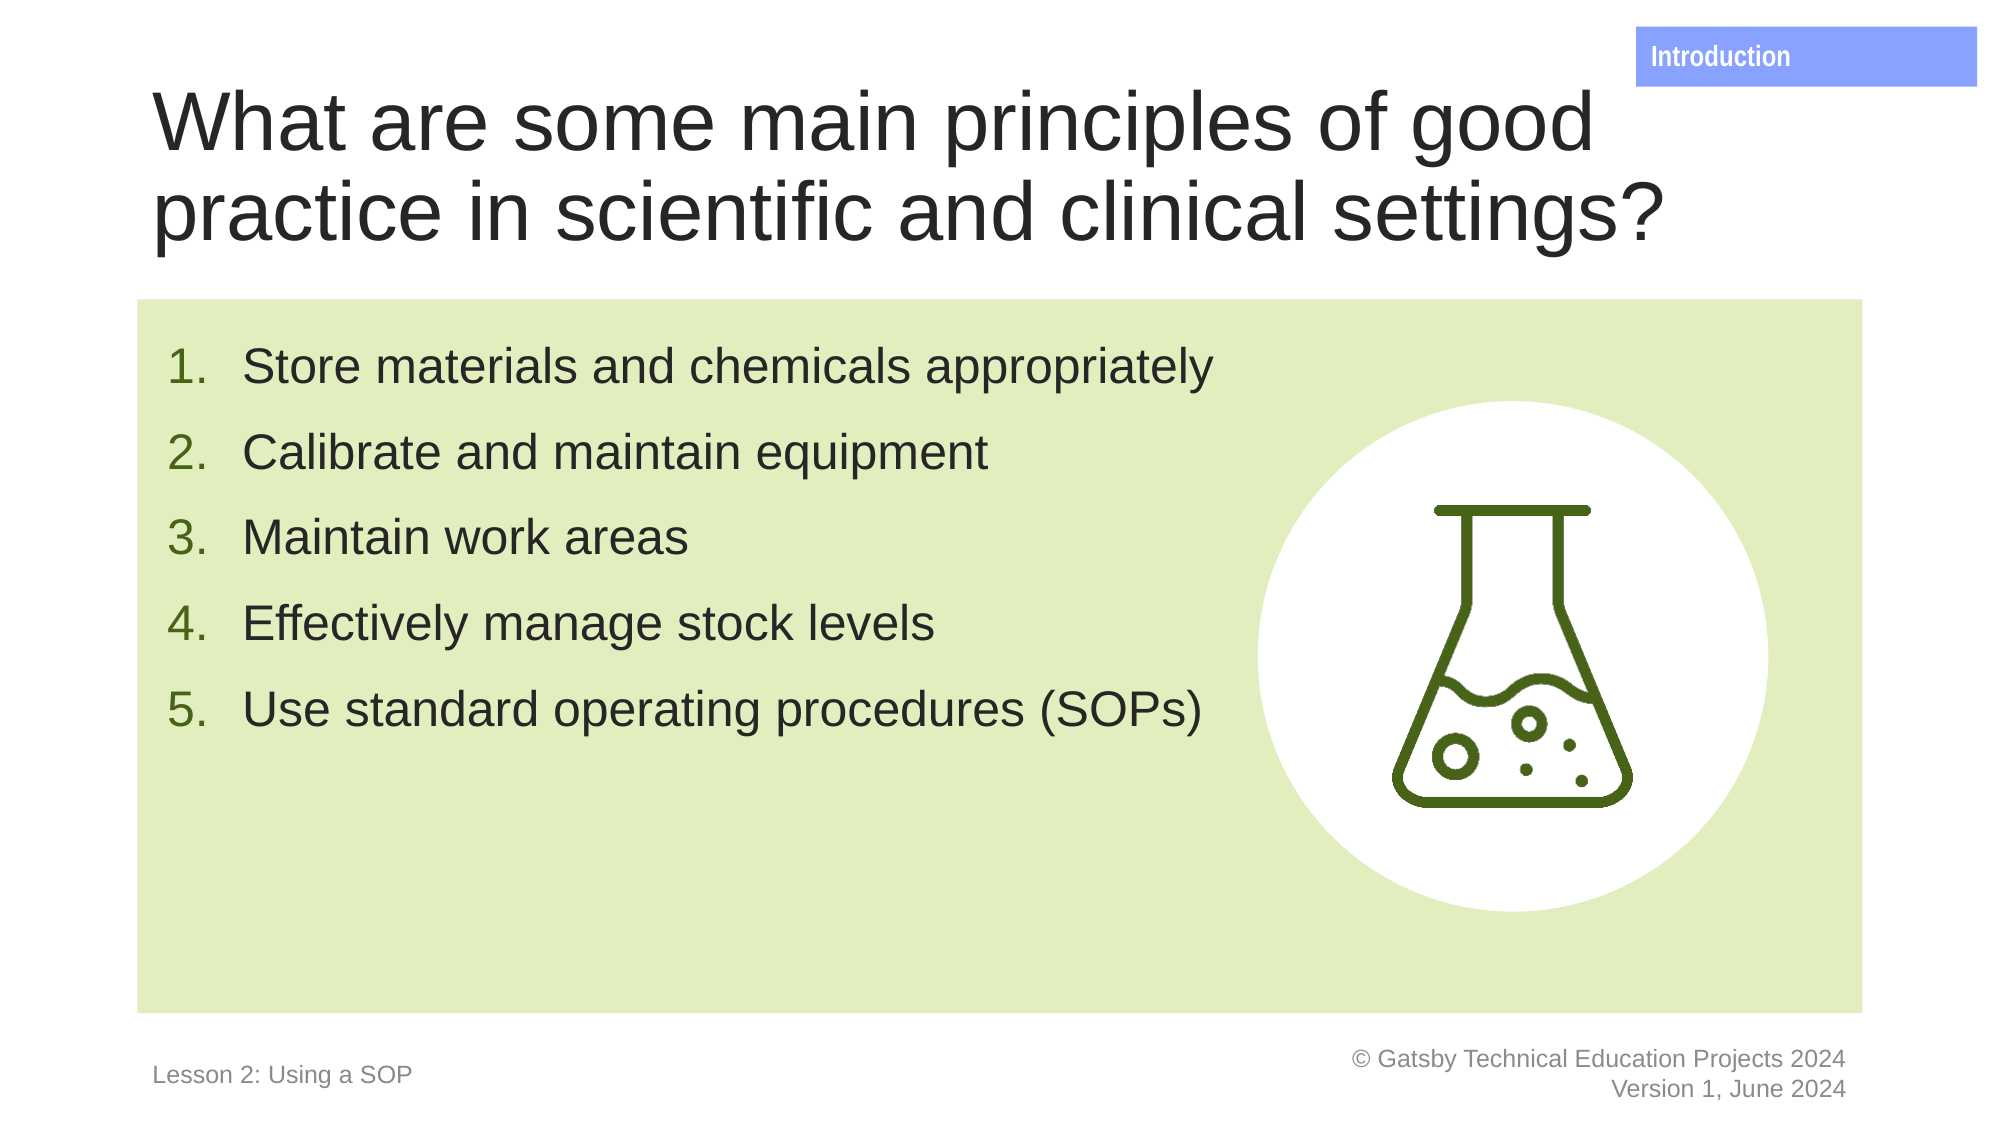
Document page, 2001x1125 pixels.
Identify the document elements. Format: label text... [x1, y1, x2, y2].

text_box [1254, 397, 1772, 915]
picture [1392, 505, 1633, 808]
title What are some main principles of good practice in scientific and clinical settings? [137, 59, 1863, 278]
list Store materials and chemicals appropriately Calibrate and maintain equipment Maintain work areas Effectively manage stock levels Use standard operating procedures (SOPs) [137, 299, 1863, 1014]
list Lesson 2: Using a SOP [137, 1042, 829, 1103]
list Introduction [1636, 26, 1978, 87]
